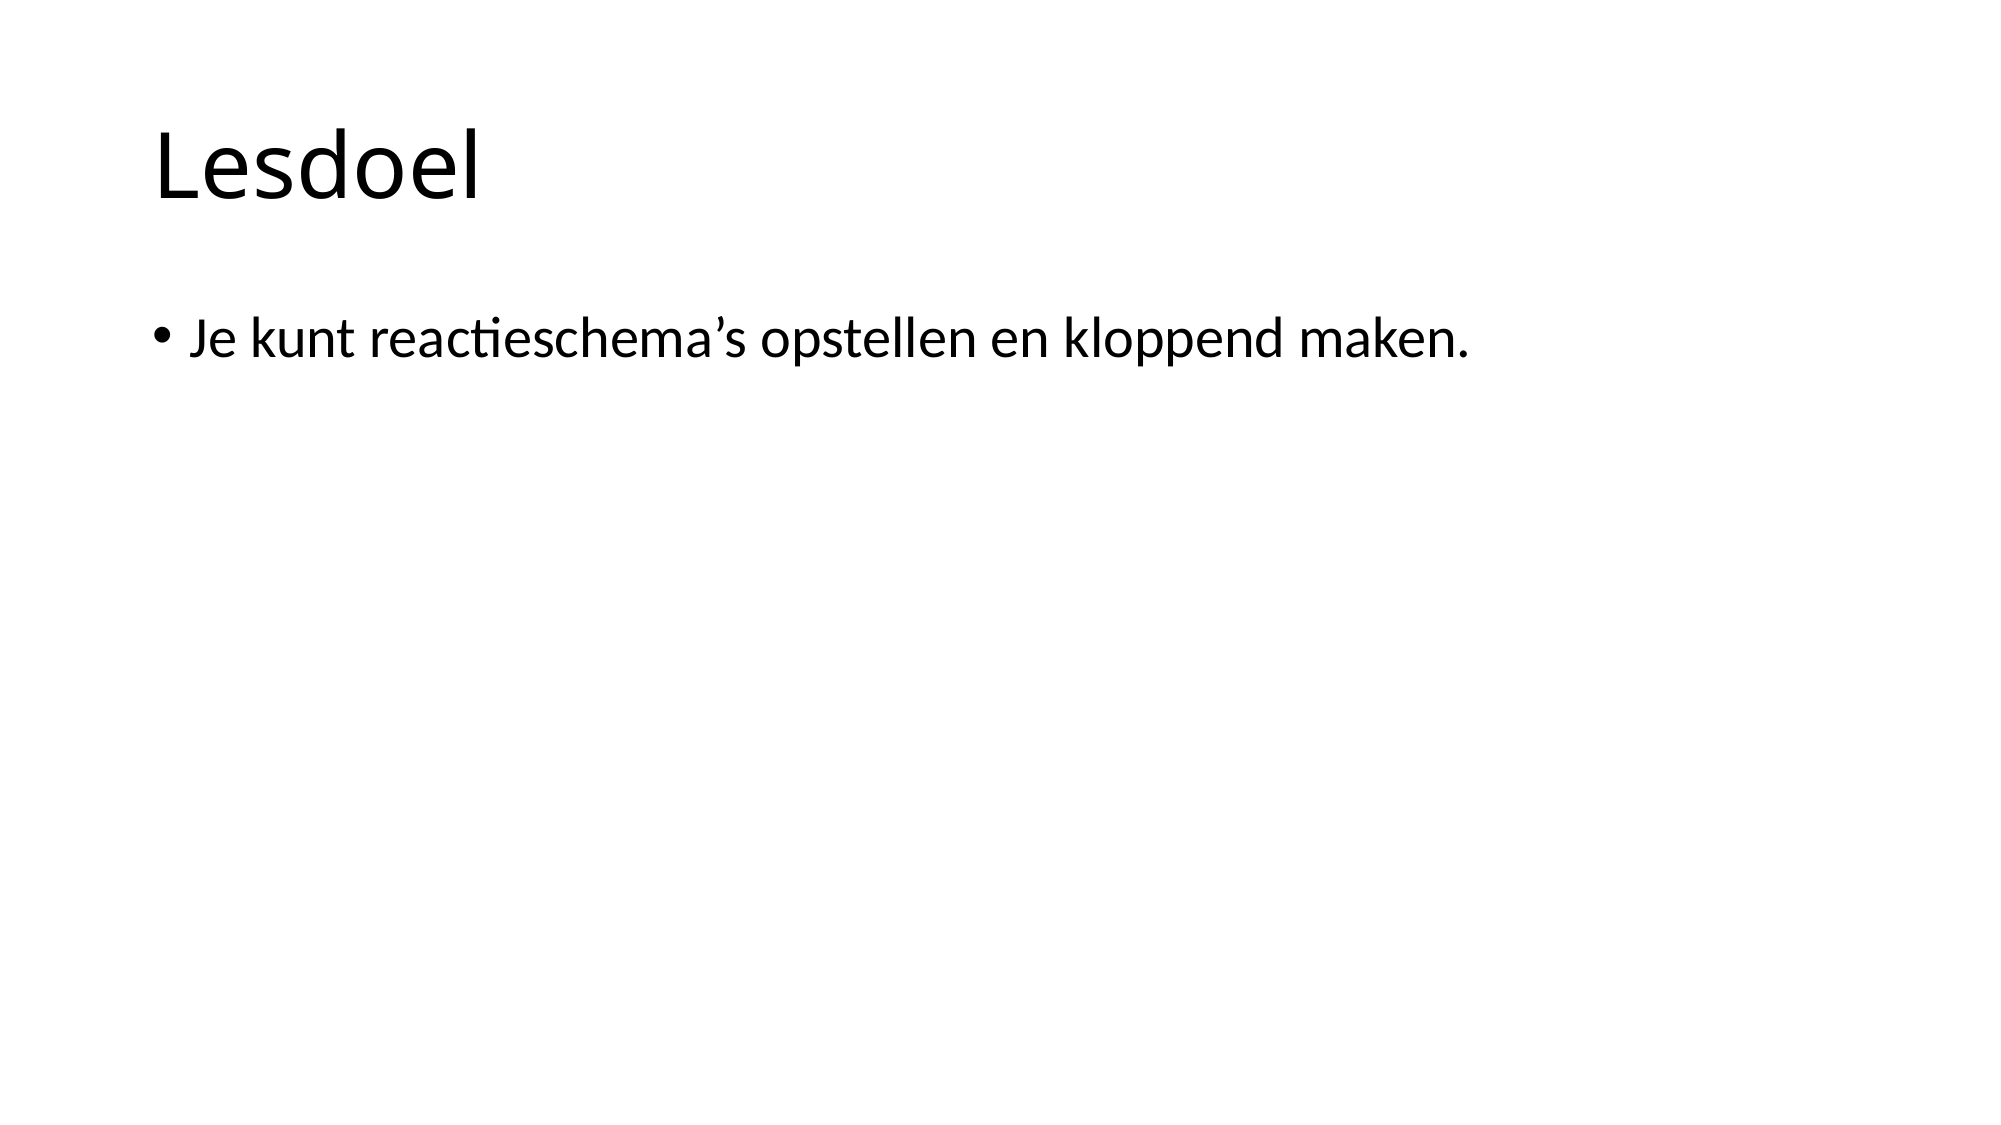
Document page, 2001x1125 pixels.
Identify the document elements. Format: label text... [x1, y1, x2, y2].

title Lesdoel [137, 59, 1863, 278]
list Je kunt reactieschema’s opstellen en kloppend maken. [137, 299, 1863, 1014]
